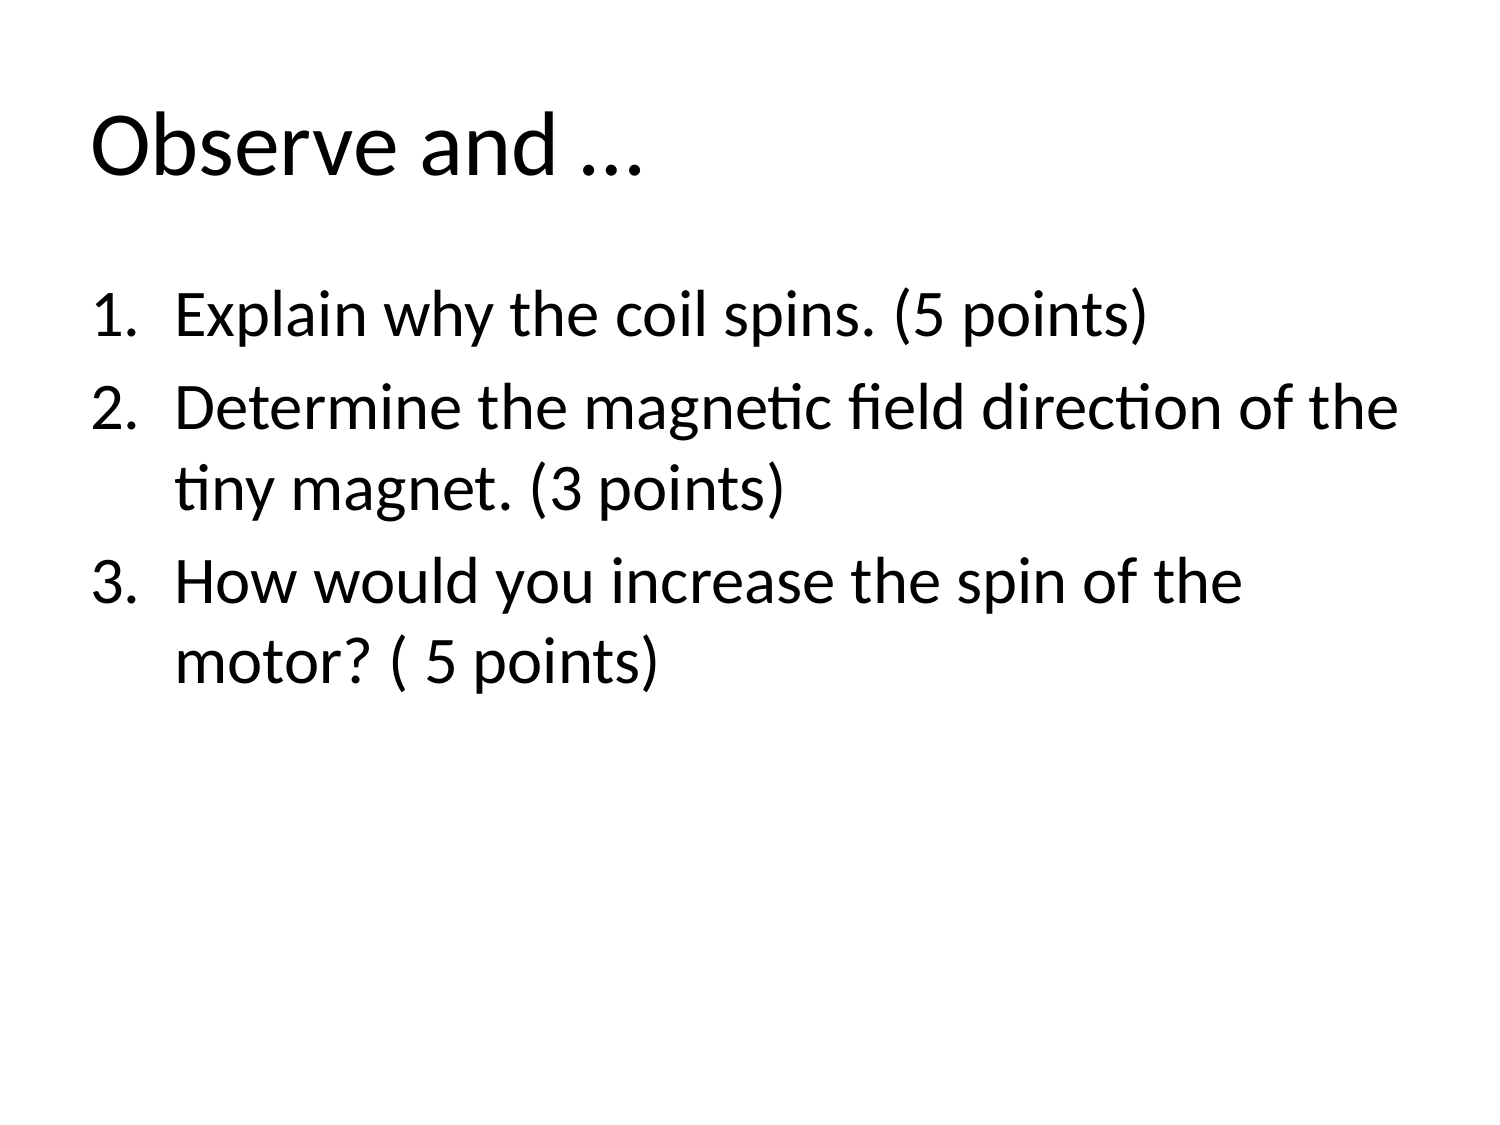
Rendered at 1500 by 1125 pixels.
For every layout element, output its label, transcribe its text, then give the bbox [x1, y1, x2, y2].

list Explain why the coil spins. (5 points) Determine the magnetic field direction of the tiny magnet. (3 points) How would you increase the spin of the motor? ( 5 points) [75, 262, 1425, 1005]
title Observe and … [75, 45, 1425, 233]
